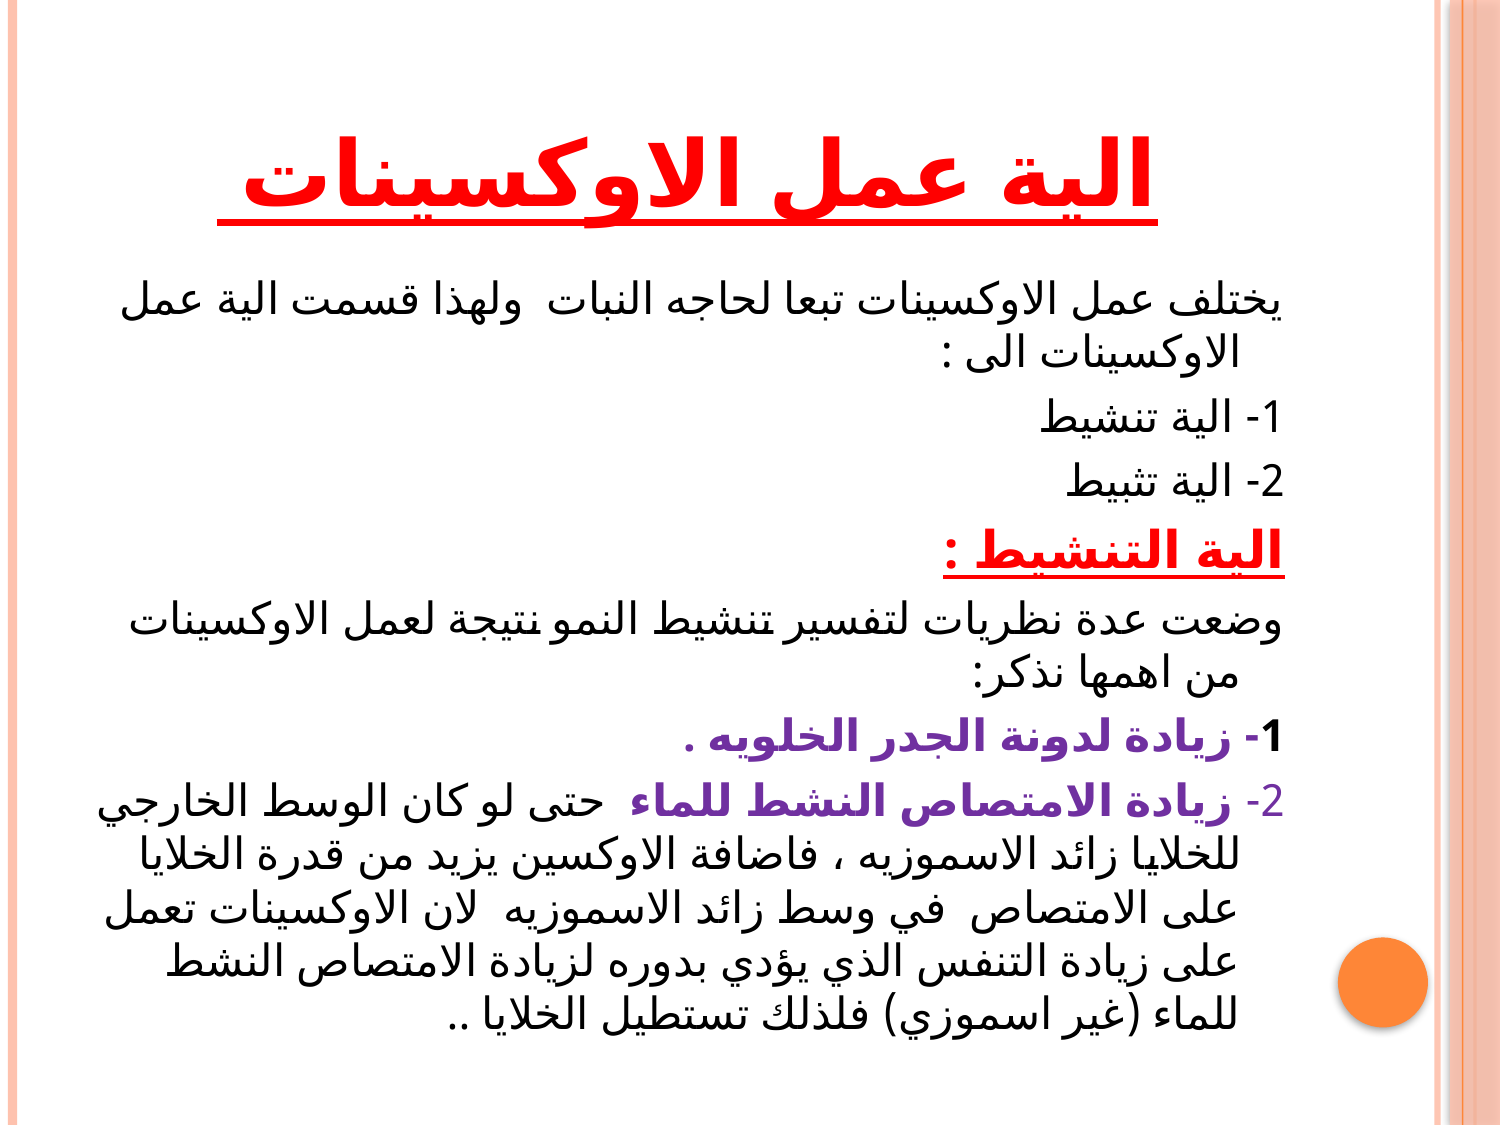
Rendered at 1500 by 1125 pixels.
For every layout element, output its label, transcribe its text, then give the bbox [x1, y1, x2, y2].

title الية عمل الاوكسينات [75, 45, 1300, 233]
list يختلف عمل الاوكسينات تبعا لحاجه النبات ولهذا قسمت الية عمل الاوكسينات الى : 1- الية تنشيط 2- الية تثبيط الية التنشيط : وضعت عدة نظريات لتفسير تنشيط النمو نتيجة لعمل الاوكسينات من اهمها نذكر: 1- زيادة لدونة الجدر الخلويه . 2- زيادة الامتصاص النشط للماء حتى لو كان الوسط الخارجي للخلايا زائد الاسموزيه ، فاضافة الاوكسين يزيد من قدرة الخلايا على الامتصاص في وسط زائد الاسموزيه لان الاوكسينات تعمل على زيادة التنفس الذي يؤدي بدوره لزيادة الامتصاص النشط للماء (غير اسموزي) فلذلك تستطيل الخلايا .. [75, 262, 1300, 1062]
